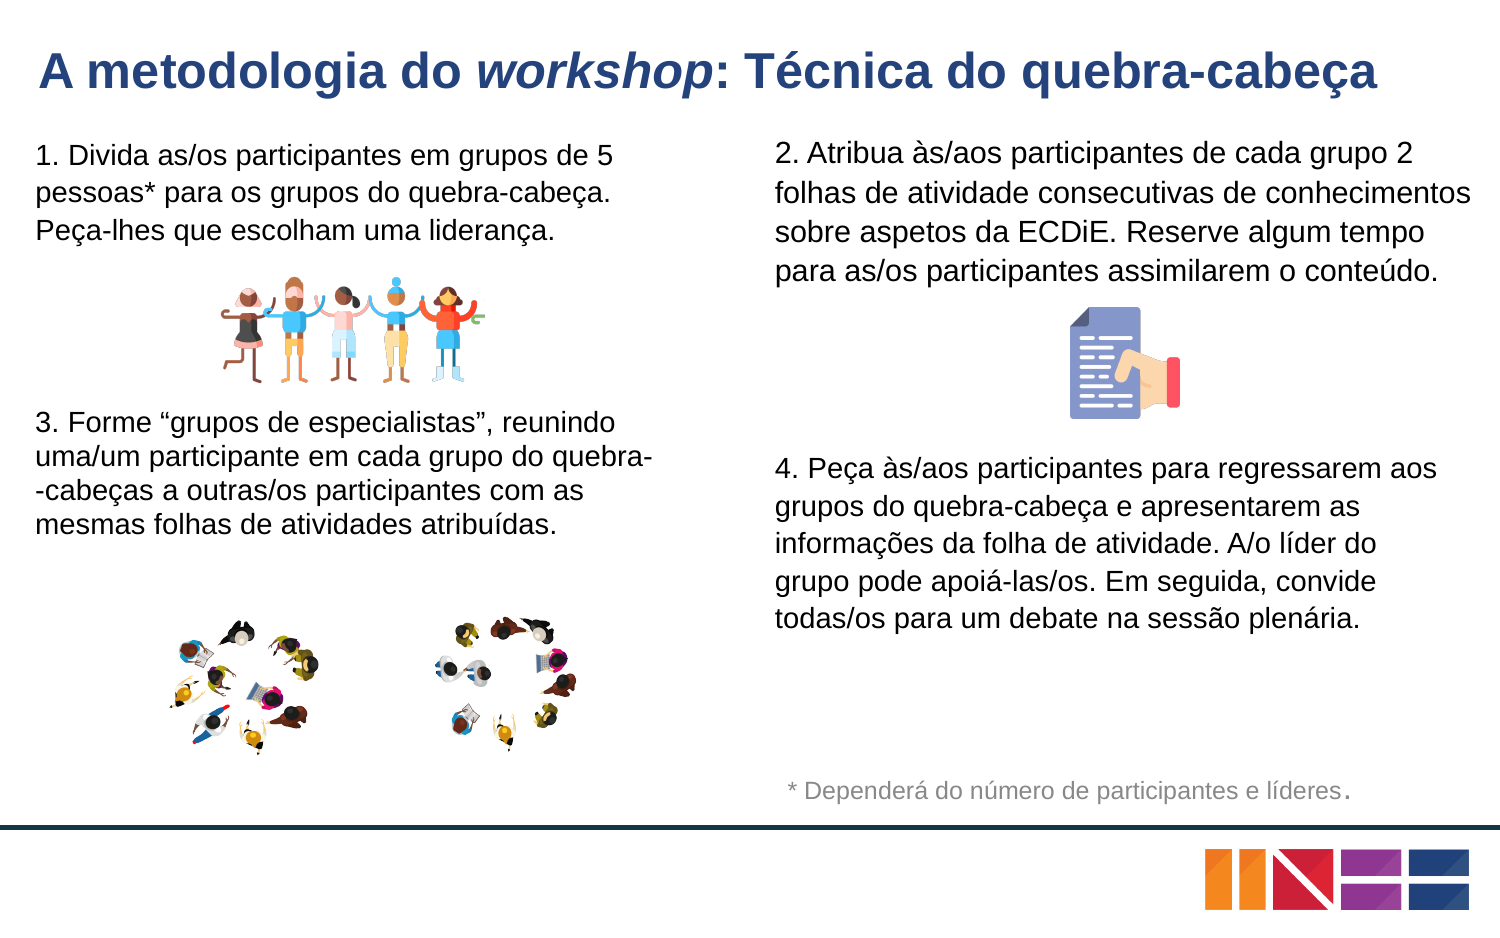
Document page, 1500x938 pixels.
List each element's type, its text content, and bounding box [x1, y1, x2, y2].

text_box 3. Forme “grupos de especialistas”, reunindo uma/um participante em cada grupo do quebra- -cabeças a outras/os participantes com as mesmas folhas de atividades atribuídas. [23, 399, 706, 561]
text_box 2. Atribua às/aos participantes de cada grupo 2 folhas de atividade consecutivas de conhecimentos sobre aspetos da ECDiE. Reserve algum tempo para as/os participantes assimilarem o conteúdo. [763, 124, 1488, 308]
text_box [428, 587, 592, 760]
picture [1070, 307, 1181, 419]
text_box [144, 601, 327, 763]
picture [269, 629, 339, 696]
list 1. Divida as/os participantes em grupos de 5 pessoas* para os grupos do quebra-cabeça. Peça-lhes que escolham uma liderança. [23, 128, 678, 239]
picture [1205, 849, 1469, 910]
picture [216, 267, 486, 390]
text_box * Dependerá do número de participantes e líderes. [775, 757, 1500, 811]
text_box 4. Peça às/aos participantes para regressarem aos grupos do quebra-cabeça e apresentarem as informações da folha de atividade. A/o líder do grupo pode apoiá-las/os. Em seguida, convide todas/os para um debate na sessão plenária. [763, 441, 1471, 592]
title A metodologia do workshop: Técnica do quebra-cabeça [23, 23, 1468, 121]
